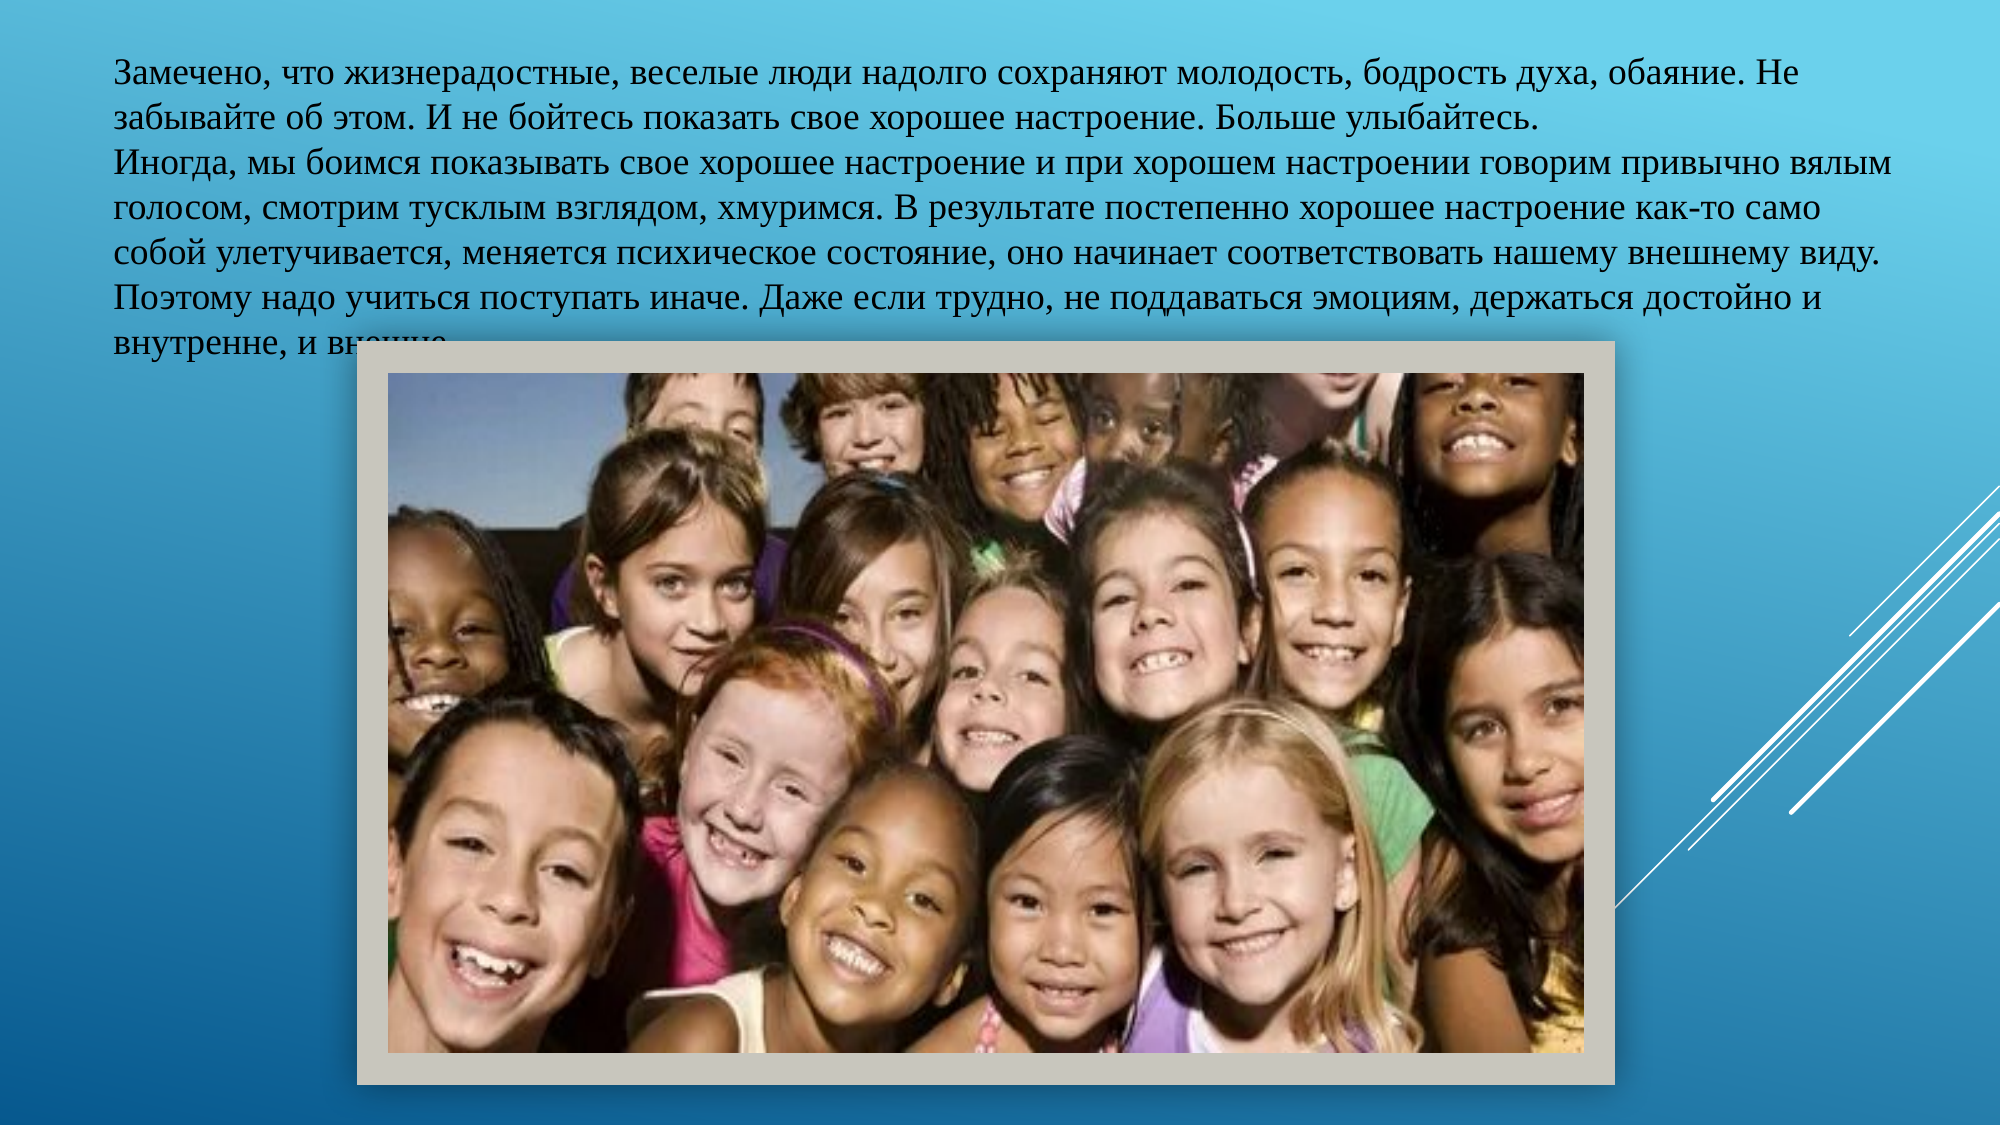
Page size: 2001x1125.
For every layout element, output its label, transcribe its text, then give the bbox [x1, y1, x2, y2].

picture [387, 372, 1585, 1054]
text_box Замечено, что жизнерадостные, веселые люди надолго сохраняют молодость, бодрость духа, обаяние. Не забывайте об этом. И не бойтесь показать свое хорошее настроение. Больше улыбайтесь. Иногда, мы боимся показывать свое хорошее настроение и при хорошем настроении говорим привычно вялым голосом, смотрим тусклым взглядом, хмуримся. В результате постепенно хорошее настроение как-то само собой улетучивается, меняется психическое состояние, оно начинает соответствовать нашему внешнему виду. Поэтому надо учиться поступать иначе. Даже если трудно, не поддаваться эмоциям, держаться достойно и внутренне, и внешне. [98, 39, 1936, 369]
